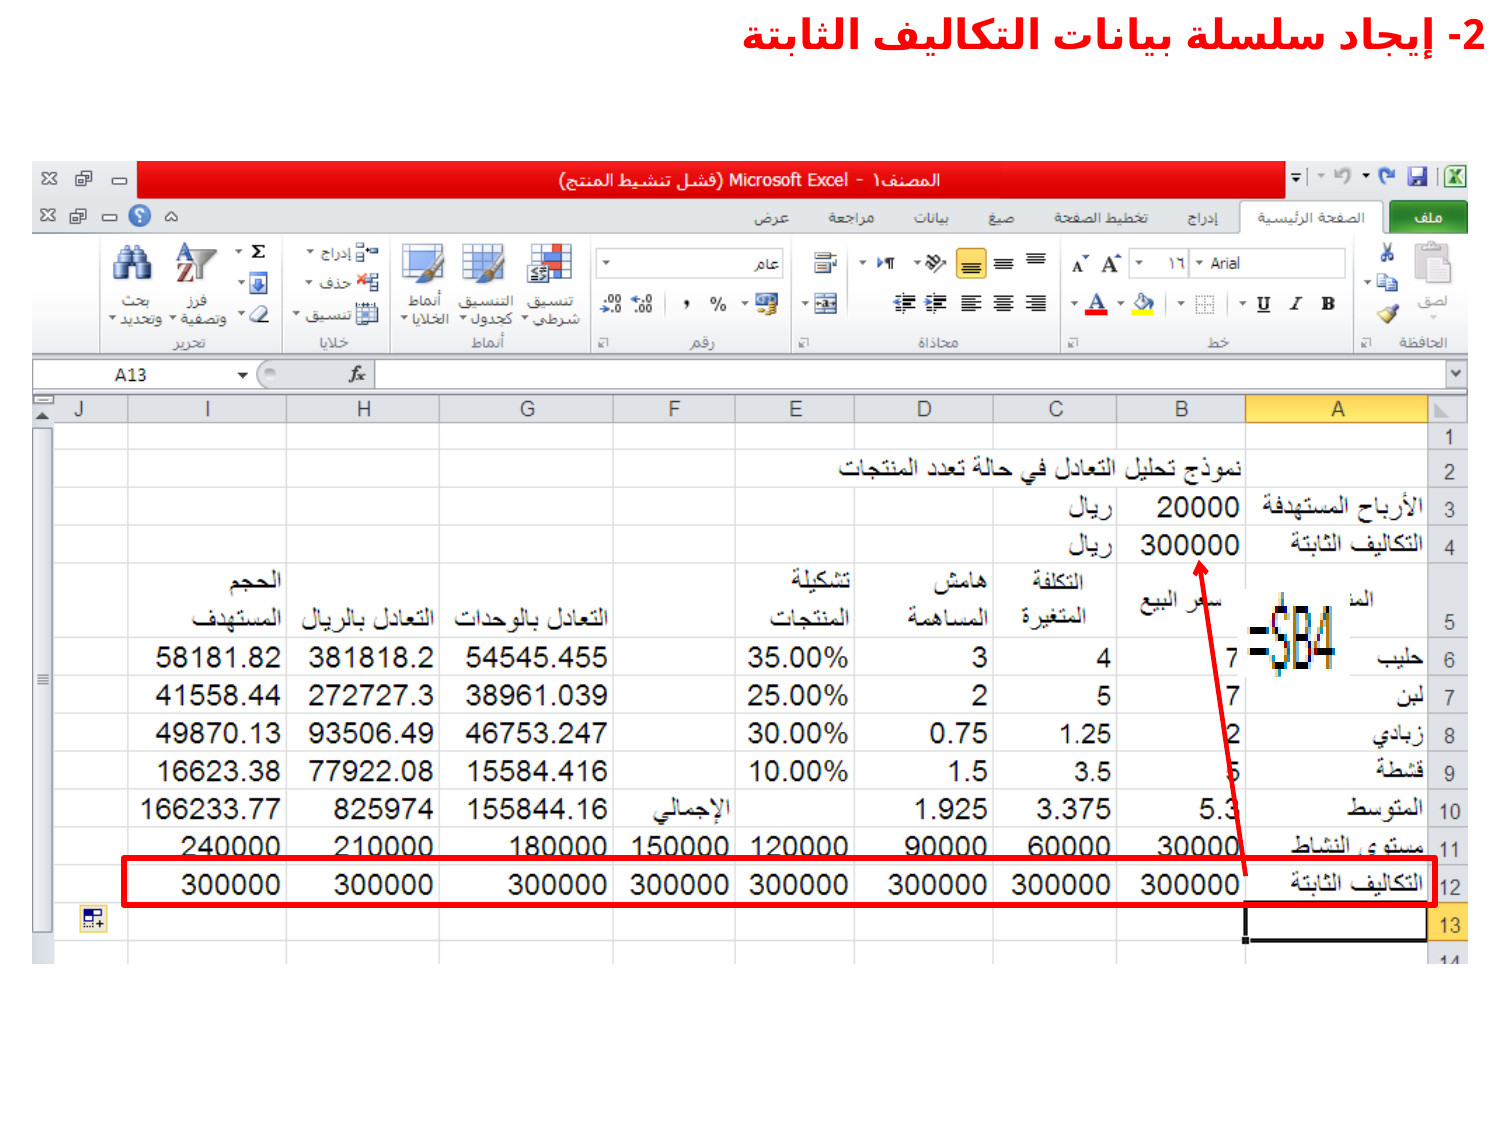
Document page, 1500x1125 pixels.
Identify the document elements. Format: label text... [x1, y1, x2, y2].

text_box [1063, 694, 1381, 742]
text_box 2- إيجاد سلسلة بيانات التكاليف الثابتة [247, 0, 1500, 65]
picture [31, 161, 1469, 964]
